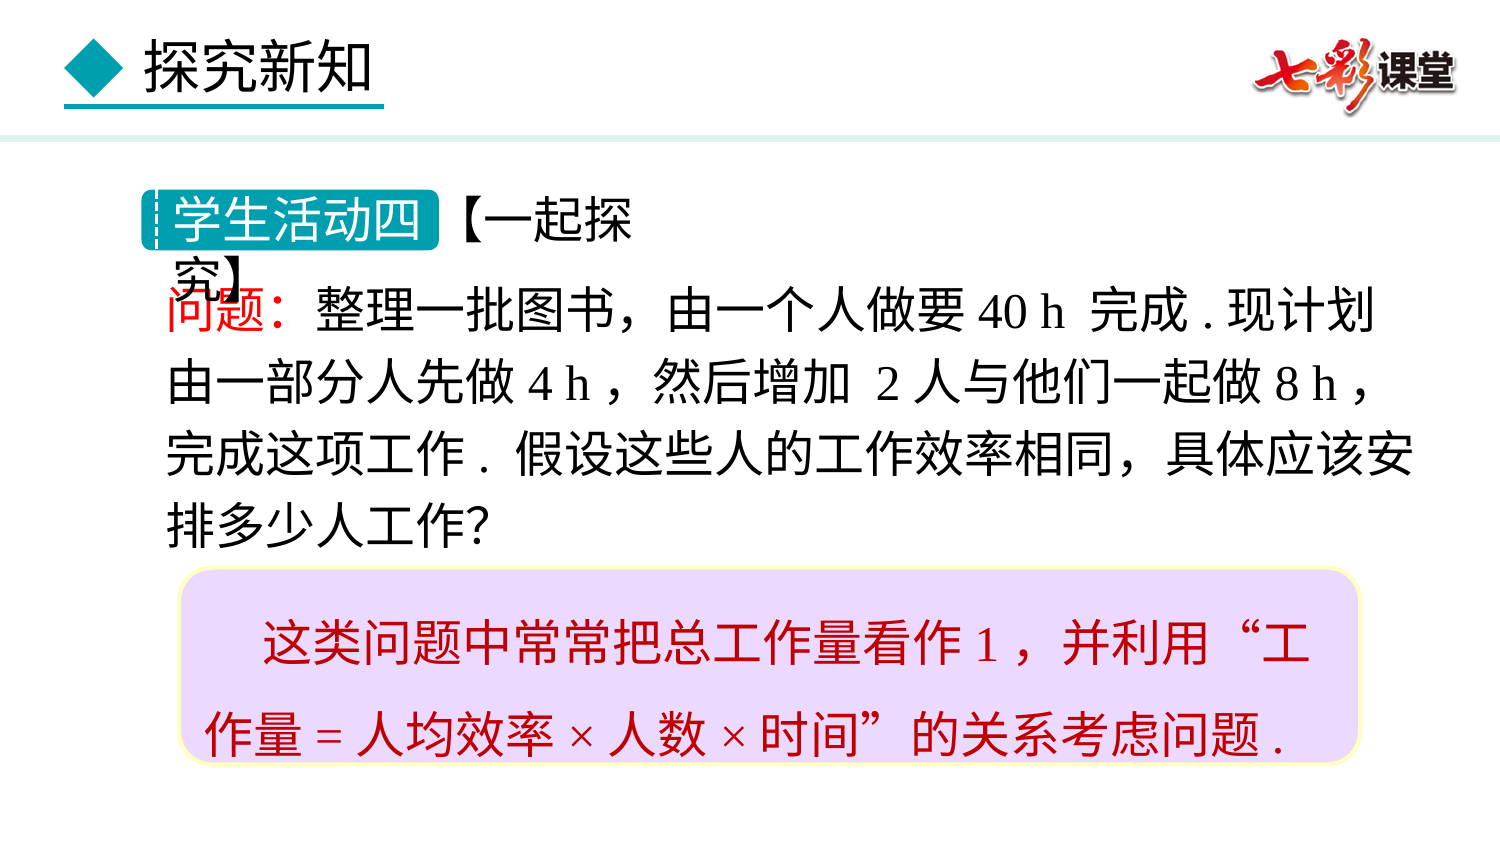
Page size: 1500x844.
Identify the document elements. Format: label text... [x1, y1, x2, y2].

text_box 问题：整理一批图书，由一个人做要40 h 完成.现计划由一部分人先做4 h，然后增加 2人与他们一起做8 h，完成这项工作. 假设这些人的工作效率相同，具体应该安排多少人工作？ [151, 259, 1439, 562]
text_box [141, 180, 744, 257]
text_box 这类问题中常常把总工作量看作1，并利用“工作量=人均效率×人数×时间”的关系考虑问题. [176, 565, 1363, 767]
picture [1249, 32, 1461, 118]
